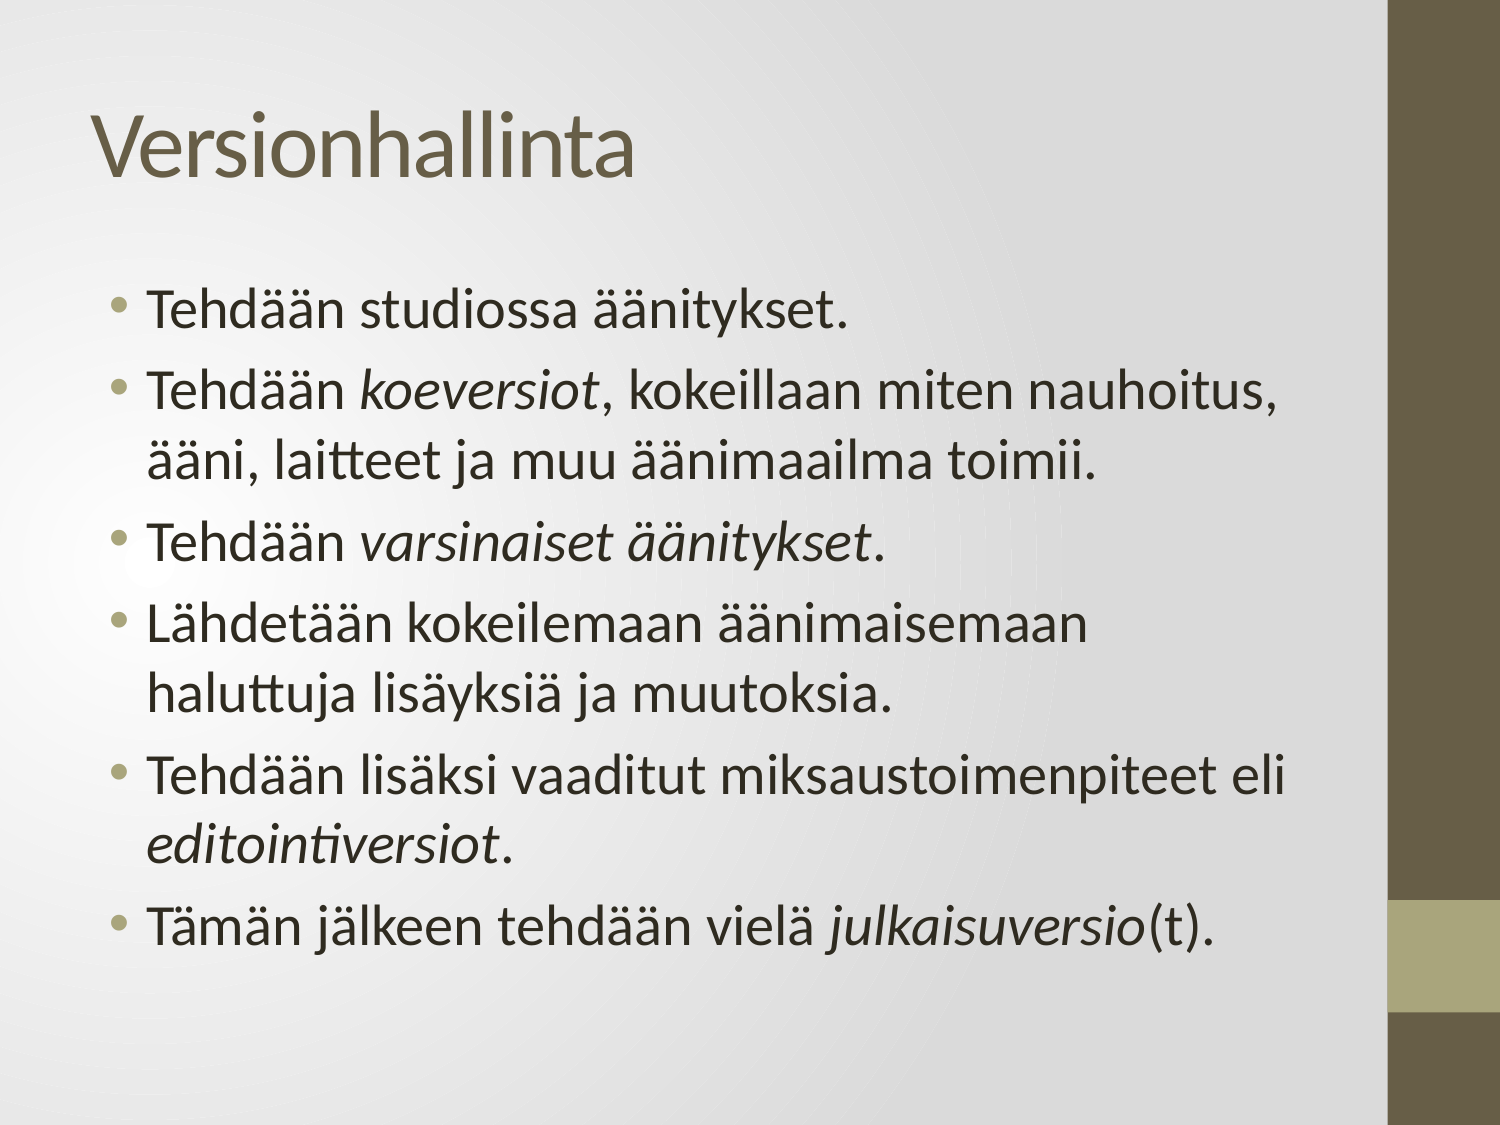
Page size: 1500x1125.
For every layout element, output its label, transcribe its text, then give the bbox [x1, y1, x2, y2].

title Versionhallinta [75, 45, 1325, 233]
list Tehdään studiossa äänitykset. Tehdään koeversiot, kokeillaan miten nauhoitus, ääni, laitteet ja muu äänimaailma toimii. Tehdään varsinaiset äänitykset. Lähdetään kokeilemaan äänimaisemaan haluttuja lisäyksiä ja muutoksia. Tehdään lisäksi vaaditut miksaustoimenpiteet eli editointiversiot. Tämän jälkeen tehdään vielä julkaisuversio(t). [75, 262, 1325, 1050]
